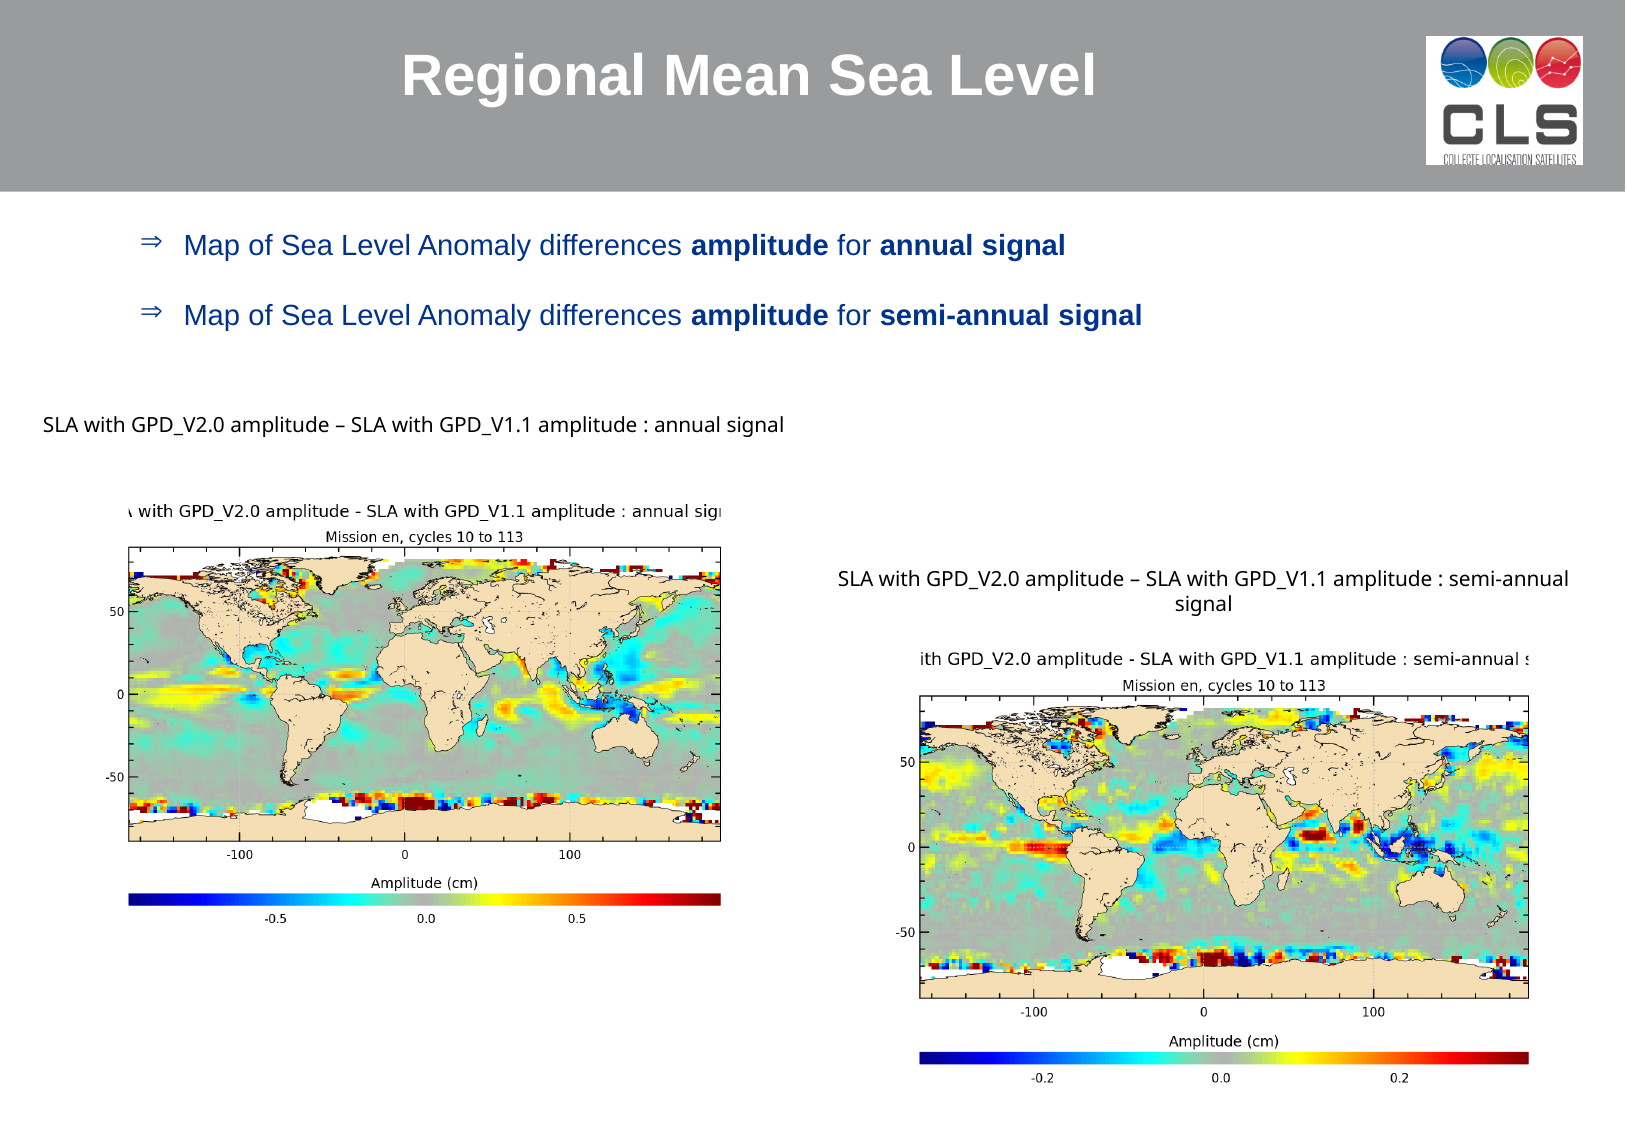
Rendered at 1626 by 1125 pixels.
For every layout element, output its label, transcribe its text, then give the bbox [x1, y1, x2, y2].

text_box Regional Mean Sea Level [386, 40, 1162, 119]
text_box SLA with GPD_V2.0 amplitude – SLA with GPD_V1.1 amplitude : annual signal [24, 404, 803, 445]
text_box SLA with GPD_V2.0 amplitude – SLA with GPD_V1.1 amplitude : semi-annual signal [815, 558, 1593, 624]
text_box Map of Sea Level Anomaly differences amplitude for annual signal Map of Sea Level Anomaly differences amplitude for semi-annual signal [125, 219, 1515, 339]
picture [56, 483, 755, 948]
picture [845, 630, 1564, 1109]
picture [1426, 36, 1583, 165]
